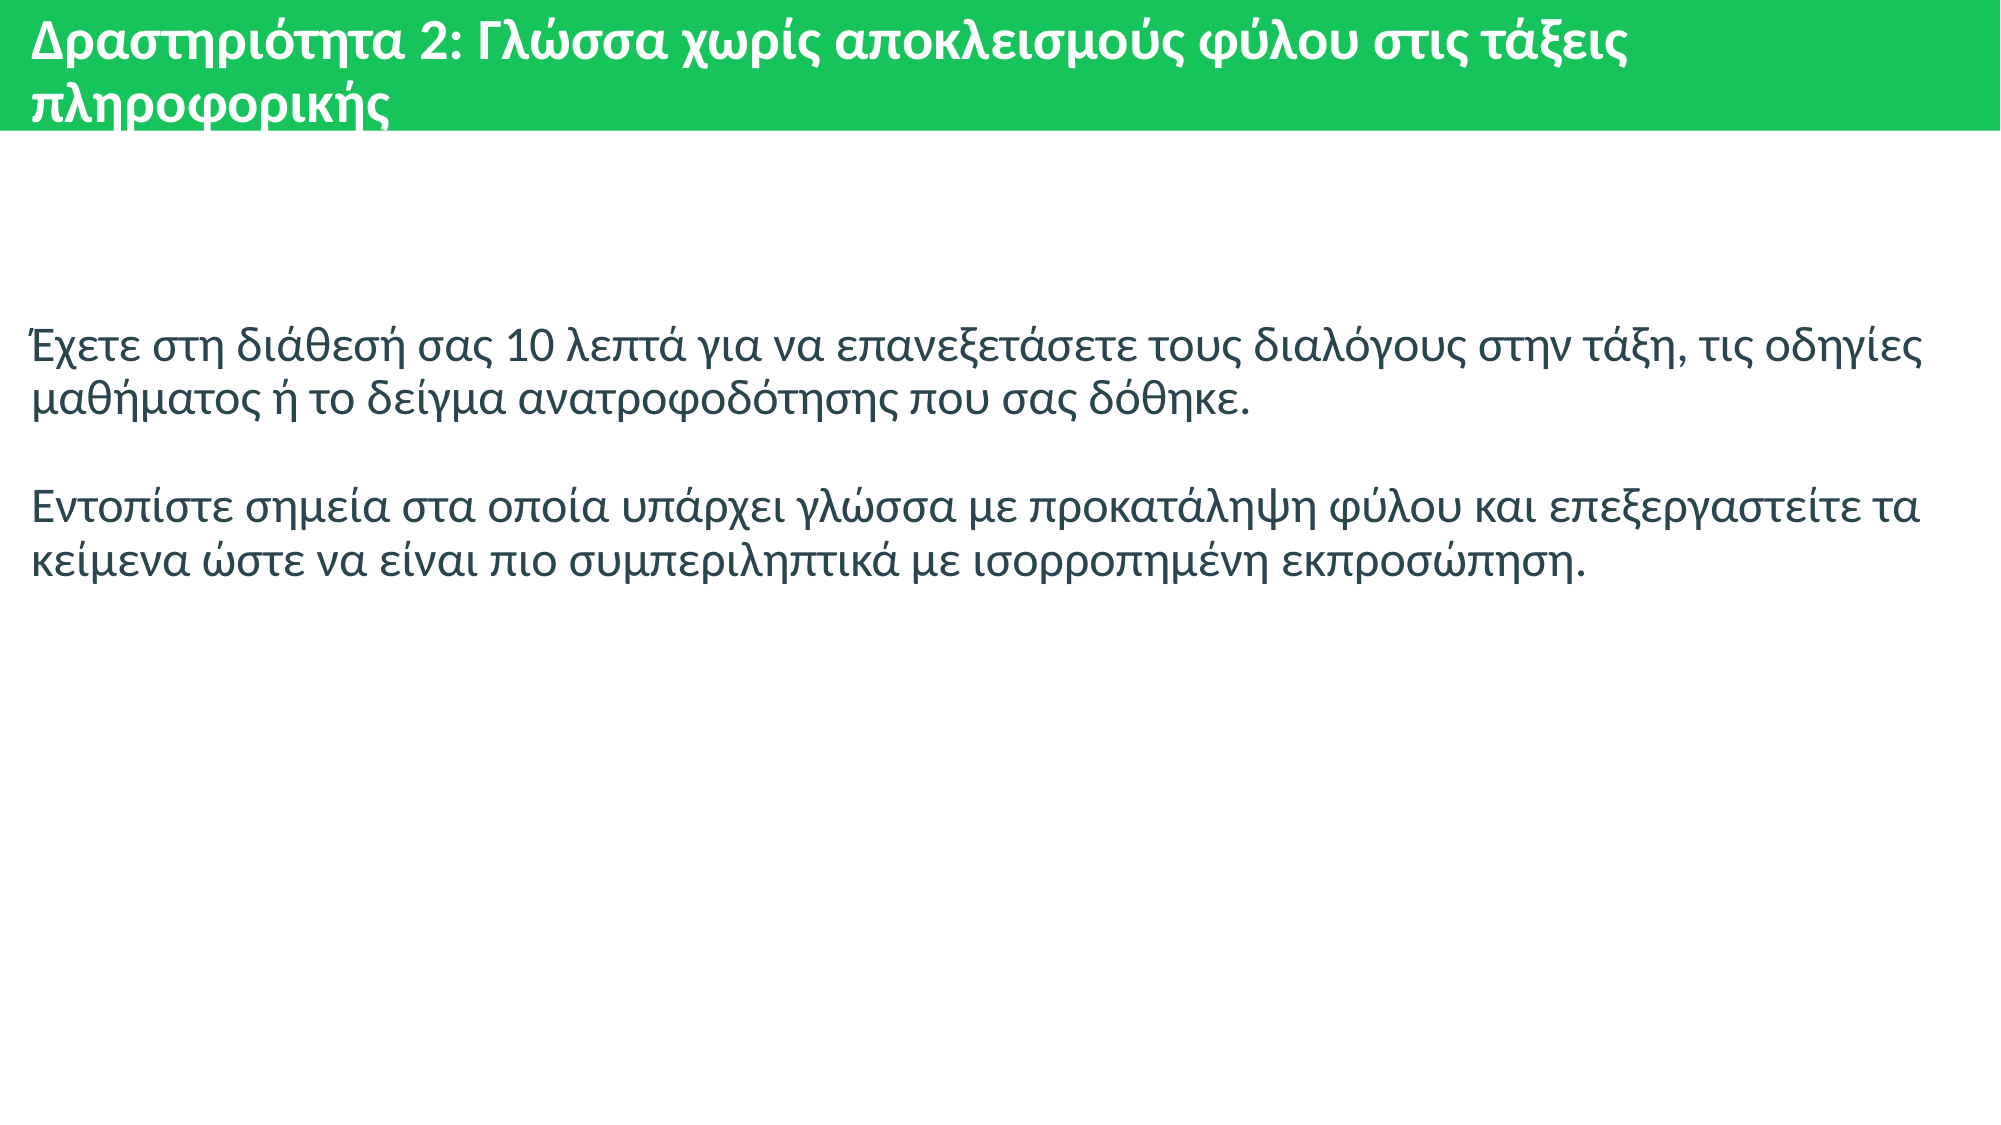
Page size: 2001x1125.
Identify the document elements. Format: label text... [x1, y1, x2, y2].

title Δραστηριότητα 2: Γλώσσα χωρίς αποκλεισμούς φύλου στις τάξεις πληροφορικής [16, 13, 1976, 131]
list Έχετε στη διάθεσή σας 10 λεπτά για να επανεξετάσετε τους διαλόγους στην τάξη, τις οδηγίες μαθήματος ή το δείγμα ανατροφοδότησης που σας δόθηκε. Εντοπίστε σημεία στα οποία υπάρχει γλώσσα με προκατάληψη φύλου και επεξεργαστείτε τα κείμενα ώστε να είναι πιο συμπεριληπτικά με ισορροπημένη εκπροσώπηση. [16, 310, 1976, 611]
